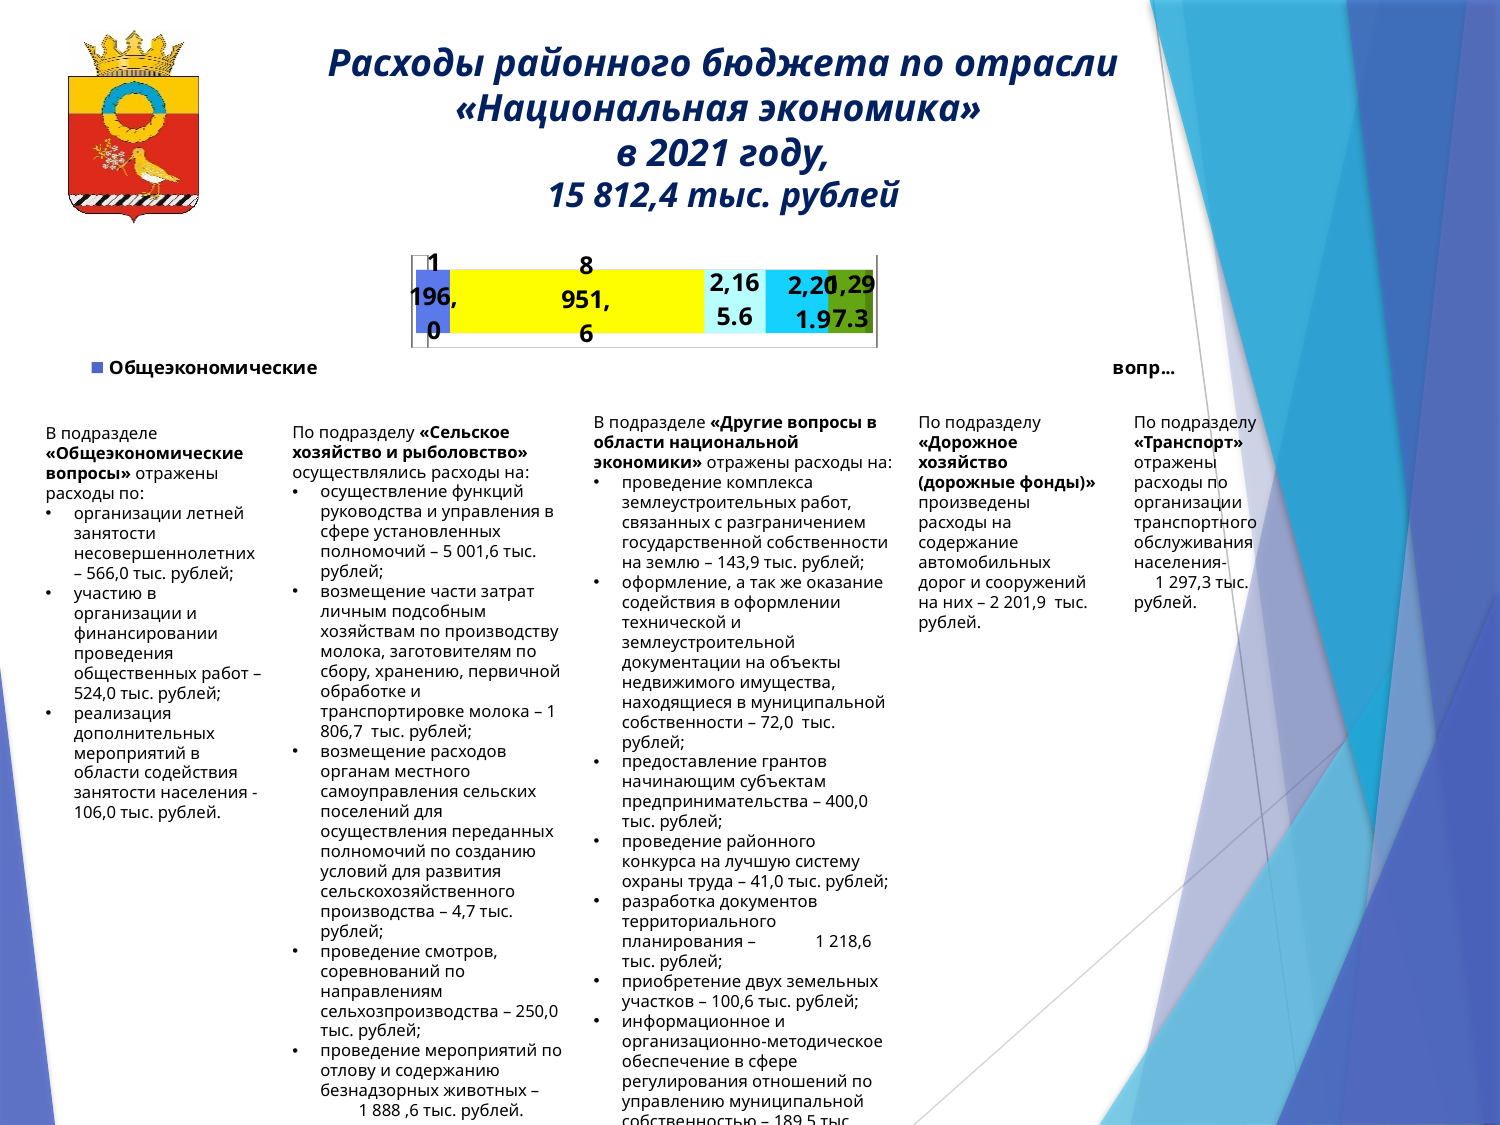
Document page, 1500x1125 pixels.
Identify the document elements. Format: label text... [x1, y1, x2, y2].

text_box По подразделу «Сельское хозяйство и рыболовство» осуществлялись расходы на: осуществление функций руководства и управления в сфере установленных полномочий – 5 001,6 тыс. рублей; возмещение части затрат личным подсобным хозяйствам по производству молока, заготовителям по сбору, хранению, первичной обработке и транспортировке молока – 1 806,7 тыс. рублей; возмещение расходов органам местного самоуправления сельских поселений для осуществления переданных полномочий по созданию условий для развития сельскохозяйственного производства – 4,7 тыс. рублей; проведение смотров, соревнований по направлениям сельхозпроизводства – 250,0 тыс. рублей; проведение мероприятий по отлову и содержанию безнадзорных животных – 1 888 ,6 тыс. рублей. [277, 429, 578, 1125]
title Расходы районного бюджета по отрасли «Национальная экономика» в 2021 году, 15 812,4 тыс. рублей [242, 30, 1205, 224]
text_box В подразделе «Общеэкономические вопросы» отражены расходы по: организации летней занятости несовершеннолетних – 566,0 тыс. рублей; участию в организации и финансировании проведения общественных работ – 524,0 тыс. рублей; реализация дополнительных мероприятий в области содействия занятости населения - 106,0 тыс. рублей. [30, 415, 277, 830]
text_box По подразделу «Транспорт» отражены расходы по организации транспортного обслуживания населения- 1 297,3 тыс. рублей. [1119, 404, 1297, 620]
picture [67, 30, 199, 225]
text_box В подразделе «Другие вопросы в области национальной экономики» отражены расходы на: проведение комплекса землеустроительных работ, связанных с разграничением государственной собственности на землю – 143,9 тыс. рублей; оформление, а так же оказание содействия в оформлении технической и землеустроительной документации на объекты недвижимого имущества, находящиеся в муниципальной собственности – 72,0 тыс. рублей; предоставление грантов начинающим субъектам предпринимательства – 400,0 тыс. рублей; проведение районного конкурса на лучшую систему охраны труда – 41,0 тыс. рублей; разработка документов территориального планирования – 1 218,6 тыс. рублей; приобретение двух земельных участков – 100,6 тыс. рублей; информационное и организационно-методическое обеспечение в сфере регулирования отношений по управлению муниципальной собственностью – 189,5 тыс. рублей. [578, 429, 910, 1125]
chart [40, 245, 1237, 422]
text_box По подразделу «Дорожное хозяйство (дорожные фонды)» произведены расходы на содержание автомобильных дорог и сооружений на них – 2 201,9 тыс. рублей. [903, 429, 1117, 659]
